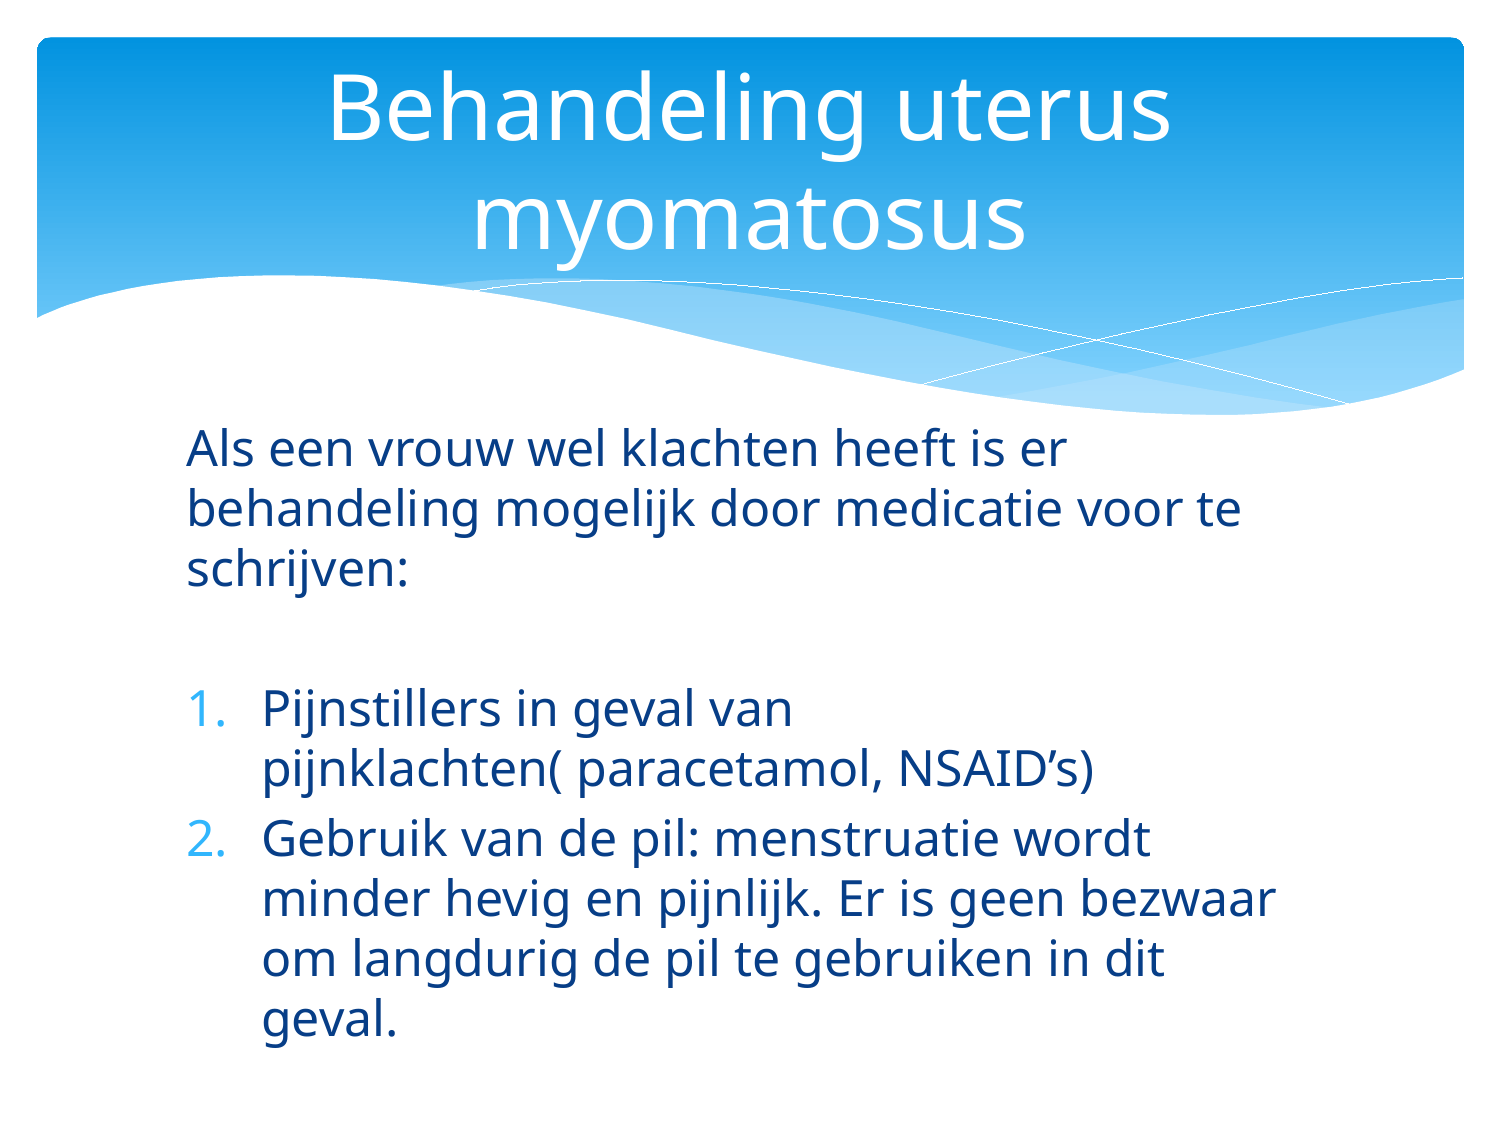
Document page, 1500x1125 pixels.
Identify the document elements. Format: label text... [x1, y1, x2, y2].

title Behandeling uterus myomatosus [75, 55, 1425, 261]
list Als een vrouw wel klachten heeft is er behandeling mogelijk door medicatie voor te schrijven: Pijnstillers in geval van pijnklachten( paracetamol, NSAID’s) Gebruik van de pil: menstruatie wordt minder hevig en pijnlijk. Er is geen bezwaar om langdurig de pil te gebruiken in dit geval. [171, 408, 1306, 1125]
